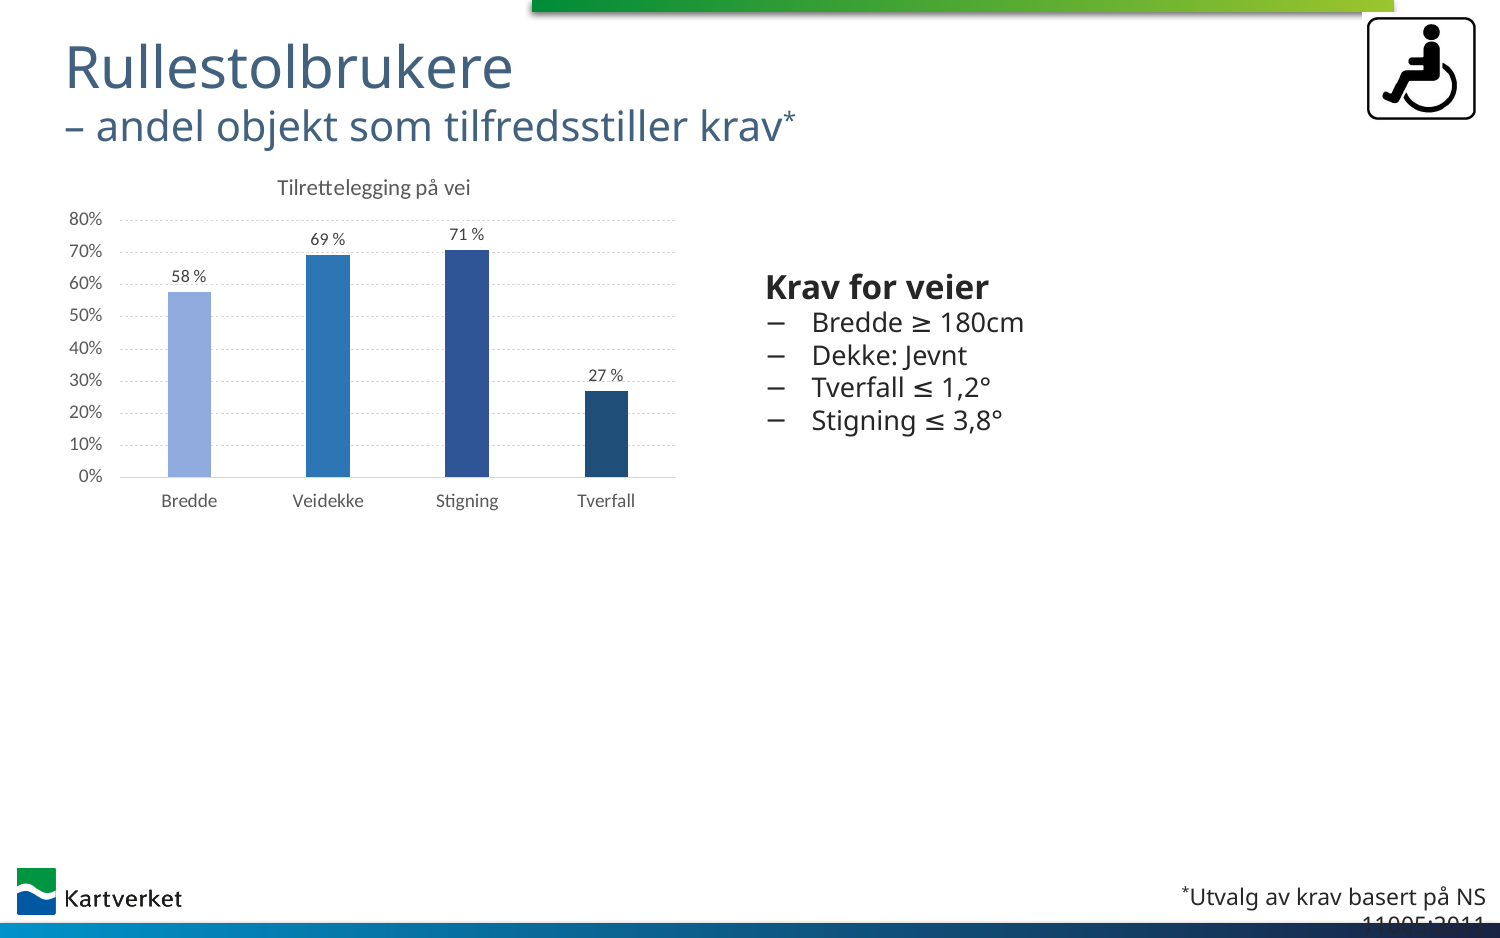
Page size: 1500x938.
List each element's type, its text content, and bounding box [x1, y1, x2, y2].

text_box Rullestolbrukere – andel objekt som tilfredsstiller krav* [49, 25, 1431, 158]
picture [62, 166, 687, 519]
picture [1362, 12, 1481, 126]
text_box *Utvalg av krav basert på NS 11005:2011 [1068, 873, 1500, 938]
text_box Krav for veier Bredde ≥ 180cm Dekke: Jevnt Tverfall ≤ 1,2° Stigning ≤ 3,8° [750, 258, 1234, 444]
